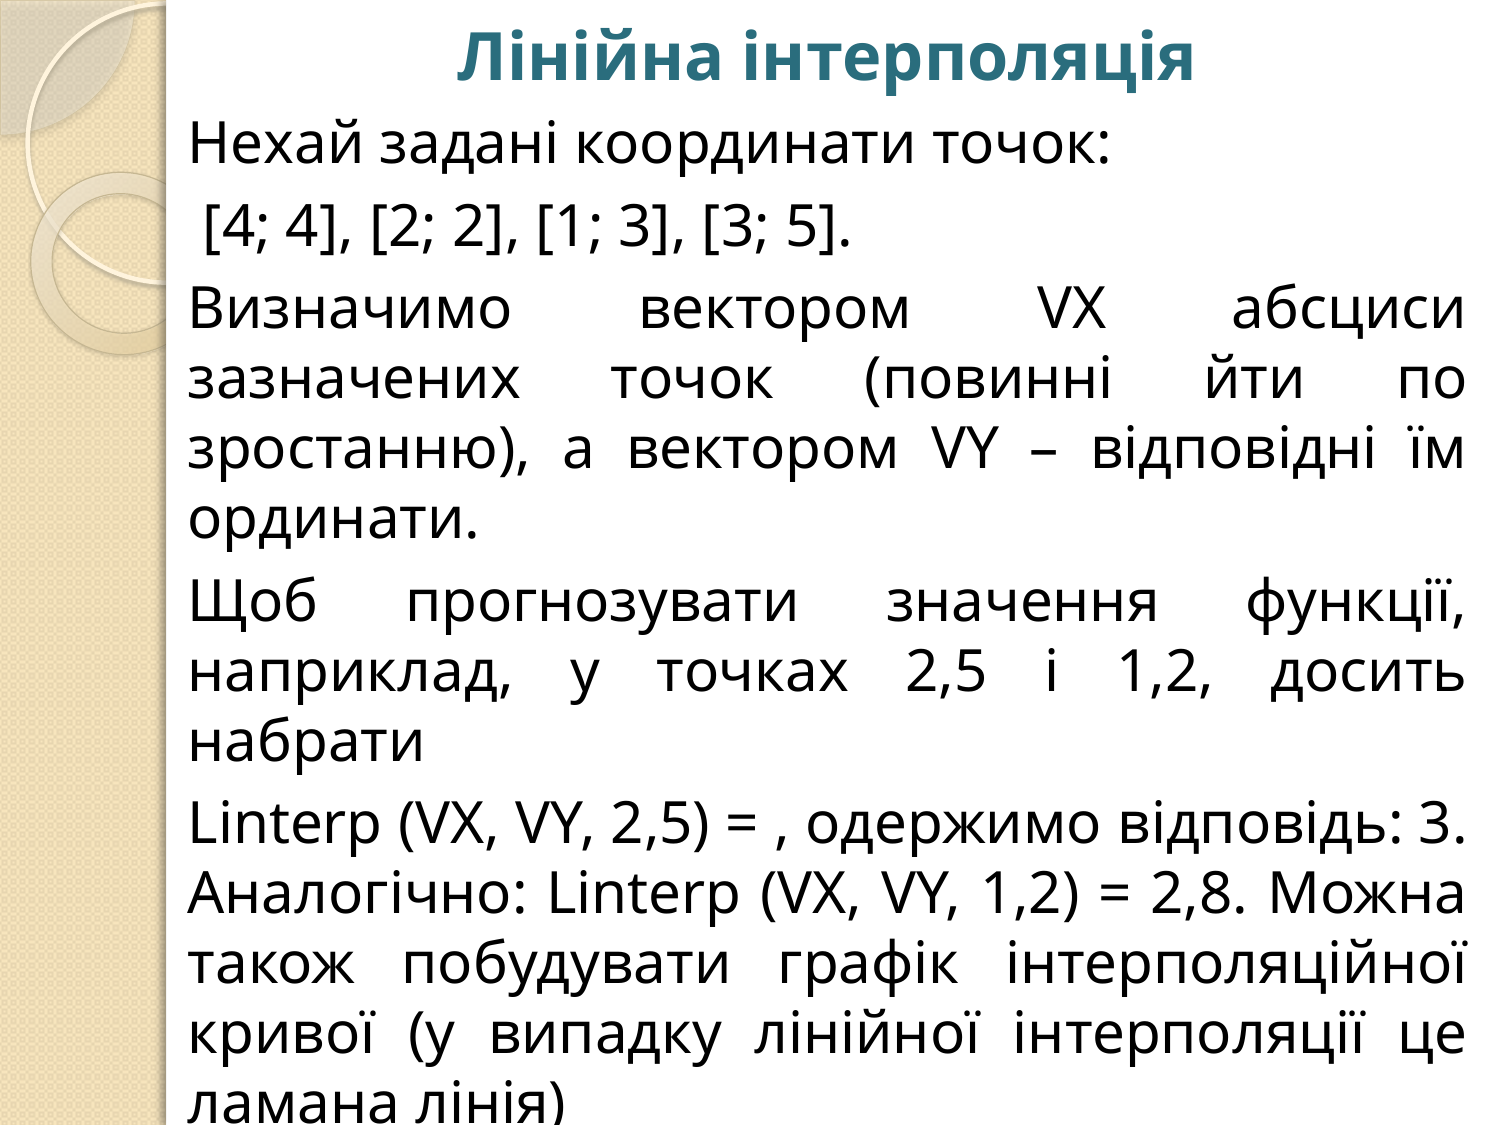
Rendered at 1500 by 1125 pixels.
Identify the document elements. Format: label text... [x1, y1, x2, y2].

list Лінійна інтерполяція Нехай задані координати точок: [4; 4], [2; 2], [1; 3], [3; 5]. Визначимо вектором VX абсциси зазначених точок (повинні йти по зростанню), а вектором VY – відповідні їм ординати. Щоб прогнозувати значення функції, наприклад, у точках 2,5 і 1,2, досить набрати Lіnterp (VX, VY, 2,5) = , одержимо відповідь: 3. Аналогічно: Lіnterp (VX, VY, 1,2) = 2,8. Можна також побудувати графік інтерполяційної кривої (у випадку лінійної інтерполяції це ламана лінія) [159, 5, 1483, 1083]
